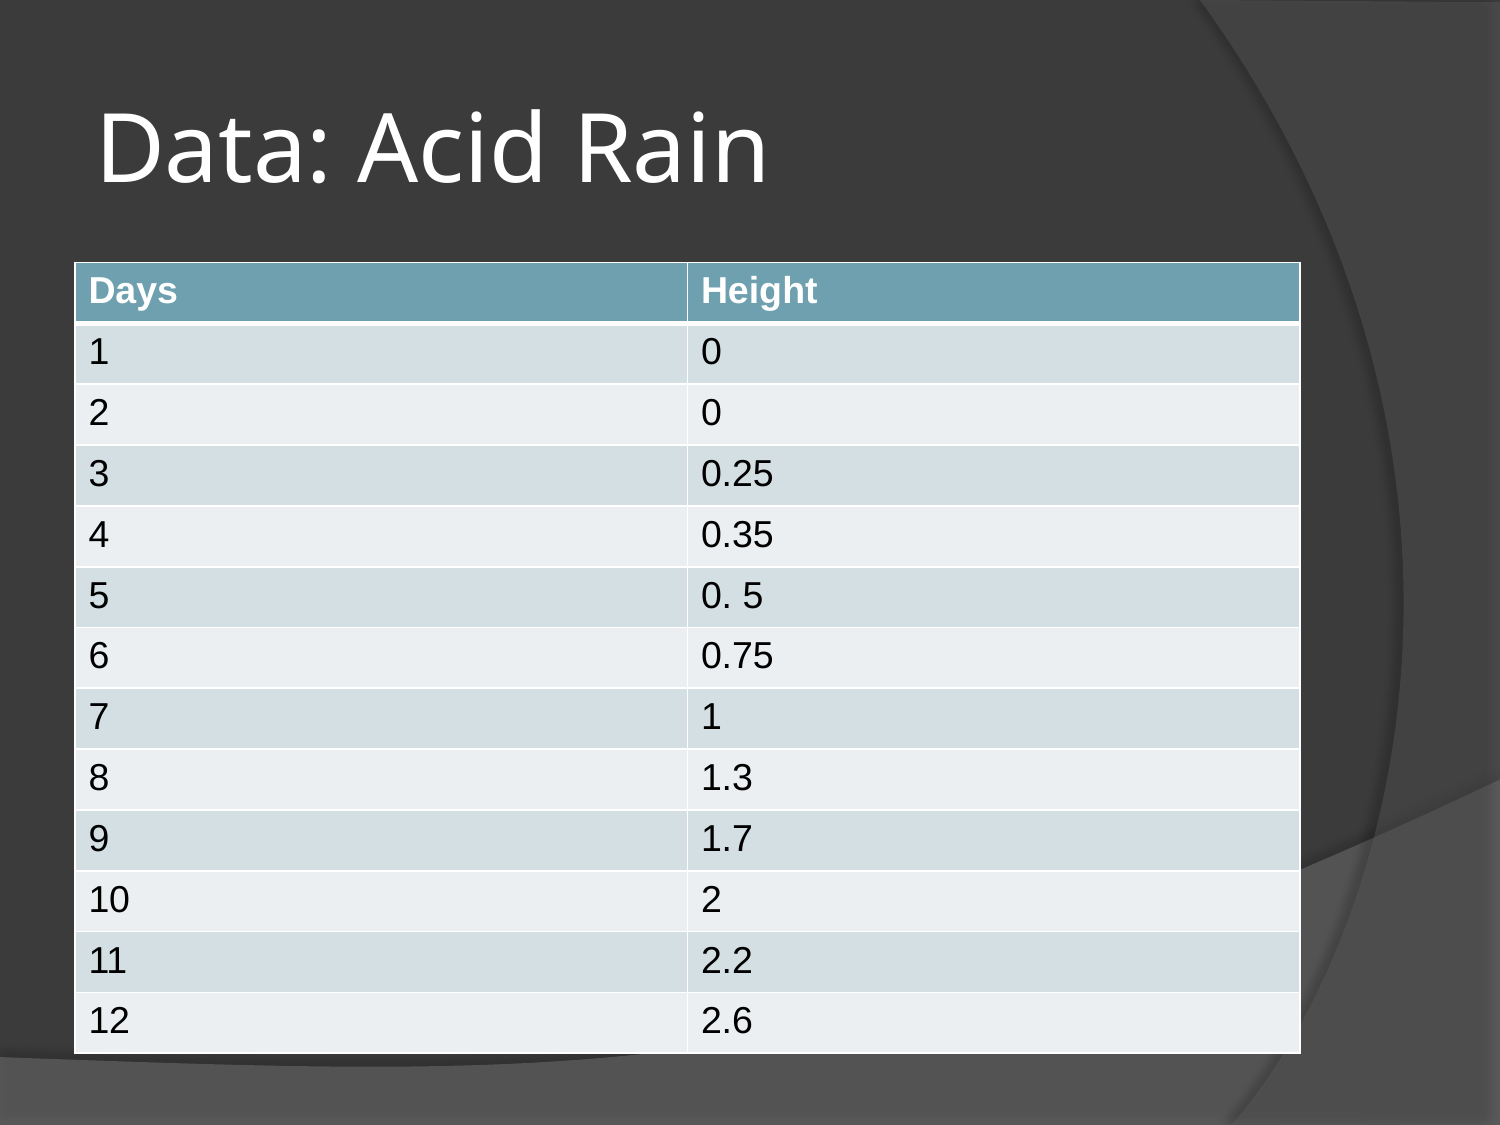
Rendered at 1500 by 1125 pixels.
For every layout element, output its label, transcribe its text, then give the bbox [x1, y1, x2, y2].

table_cell 3 [76, 446, 687, 505]
table_cell 0.25 [688, 446, 1299, 505]
table_cell 10 [76, 872, 687, 931]
table_cell 2 [76, 385, 687, 444]
table_cell 0 [688, 326, 1299, 383]
table_cell 8 [76, 750, 687, 809]
table_cell 0 [688, 385, 1299, 444]
table_cell 1.7 [688, 811, 1299, 870]
table_cell 2.6 [688, 993, 1299, 1052]
table_cell 1 [76, 326, 687, 383]
table_cell 9 [76, 811, 687, 870]
table_cell 5 [76, 568, 687, 627]
table_header Height [688, 263, 1299, 321]
table_cell 2 [688, 872, 1299, 931]
table_header Days [76, 263, 687, 321]
table_cell 2.2 [688, 932, 1299, 992]
table_cell 0. 5 [688, 568, 1299, 627]
table_cell 11 [76, 932, 687, 992]
table_cell 6 [76, 628, 687, 687]
table_cell 0.35 [688, 507, 1299, 566]
table_cell 4 [76, 507, 687, 566]
table_cell 7 [76, 689, 687, 748]
title Data: Acid Rain [62, 50, 1288, 238]
table_cell 1.3 [688, 750, 1299, 809]
table_cell 12 [76, 993, 687, 1052]
table_cell 1 [688, 689, 1299, 748]
table_cell 0.75 [688, 628, 1299, 687]
